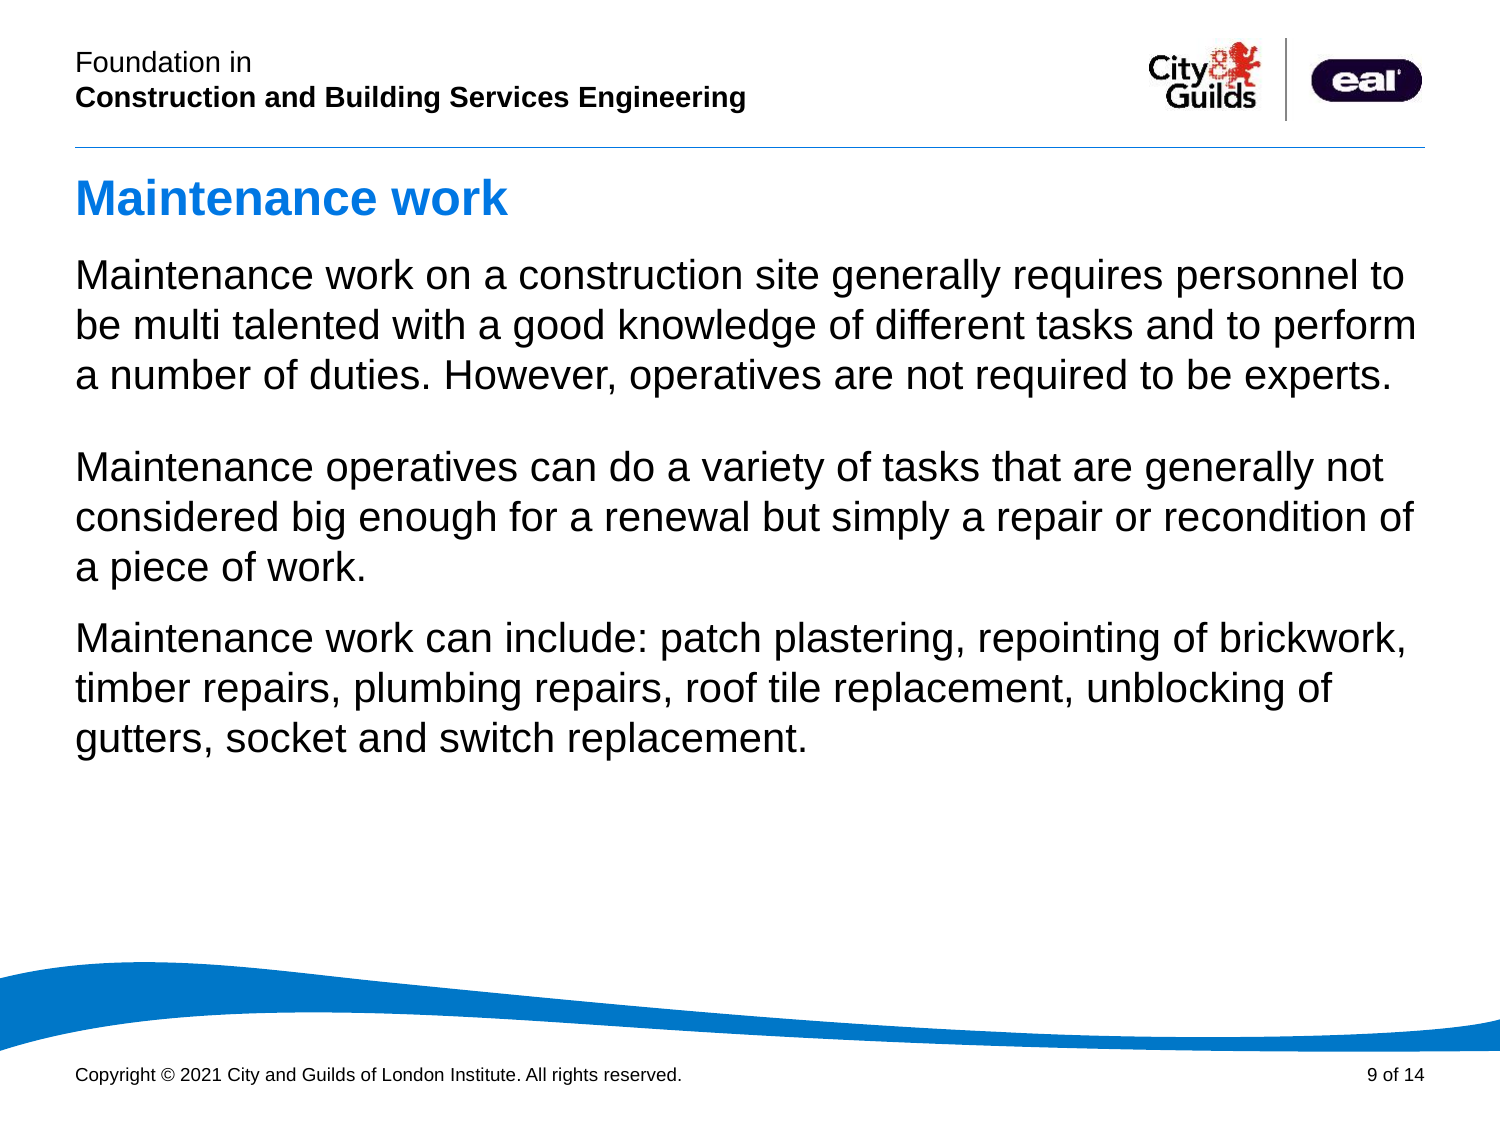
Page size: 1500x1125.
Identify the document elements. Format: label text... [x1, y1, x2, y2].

title Maintenance work [74, 165, 1426, 229]
picture [1149, 38, 1422, 121]
list Maintenance work on a construction site generally requires personnel to be multi talented with a good knowledge of different tasks and to perform a number of duties. However, operatives are not required to be experts. Maintenance operatives can do a variety of tasks that are generally not considered big enough for a renewal but simply a repair or recondition of a piece of work. Maintenance work can include: patch plastering, repointing of brickwork, timber repairs, plumbing repairs, roof tile replacement, unblocking of gutters, socket and switch replacement. [74, 247, 1426, 946]
